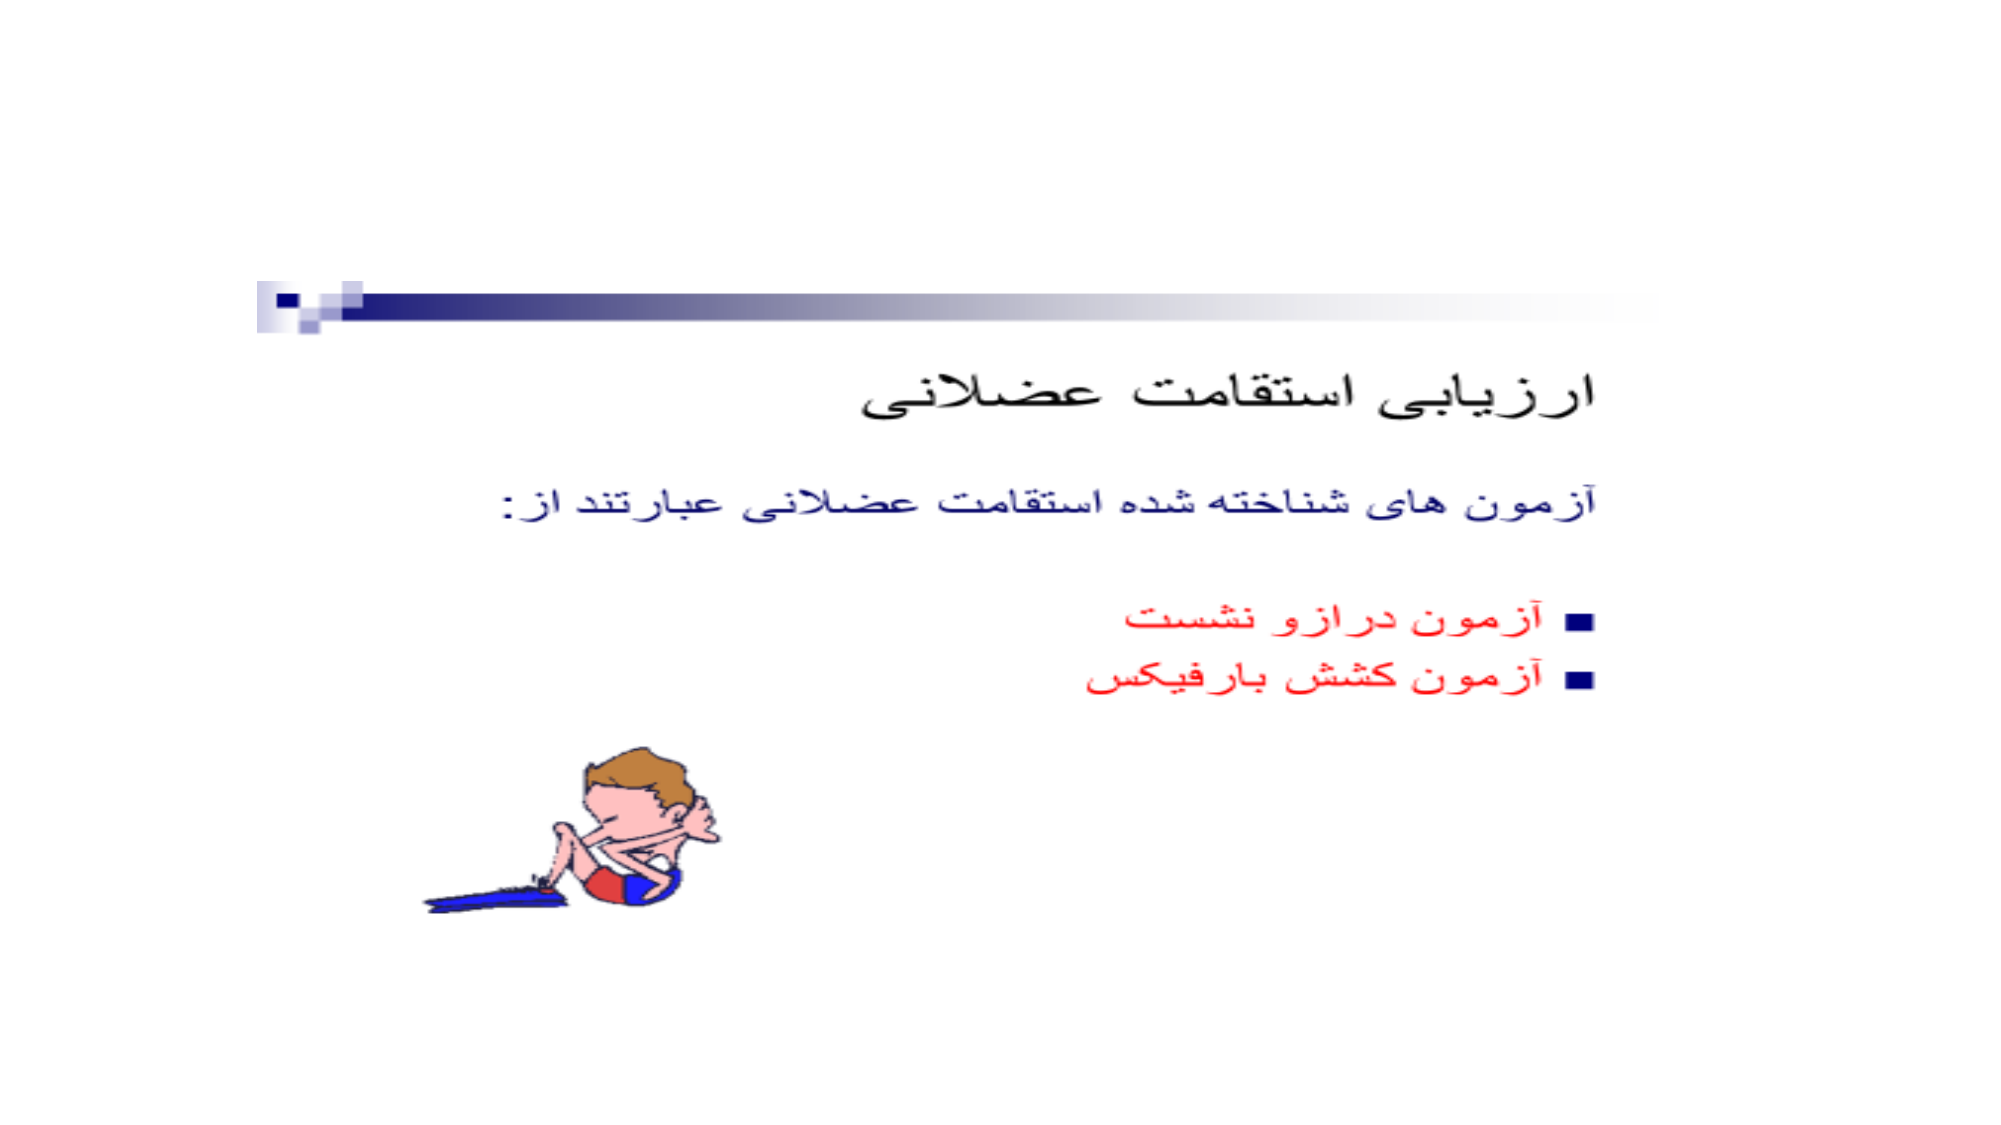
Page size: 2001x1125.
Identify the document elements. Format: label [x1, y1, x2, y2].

picture [257, 281, 1682, 955]
